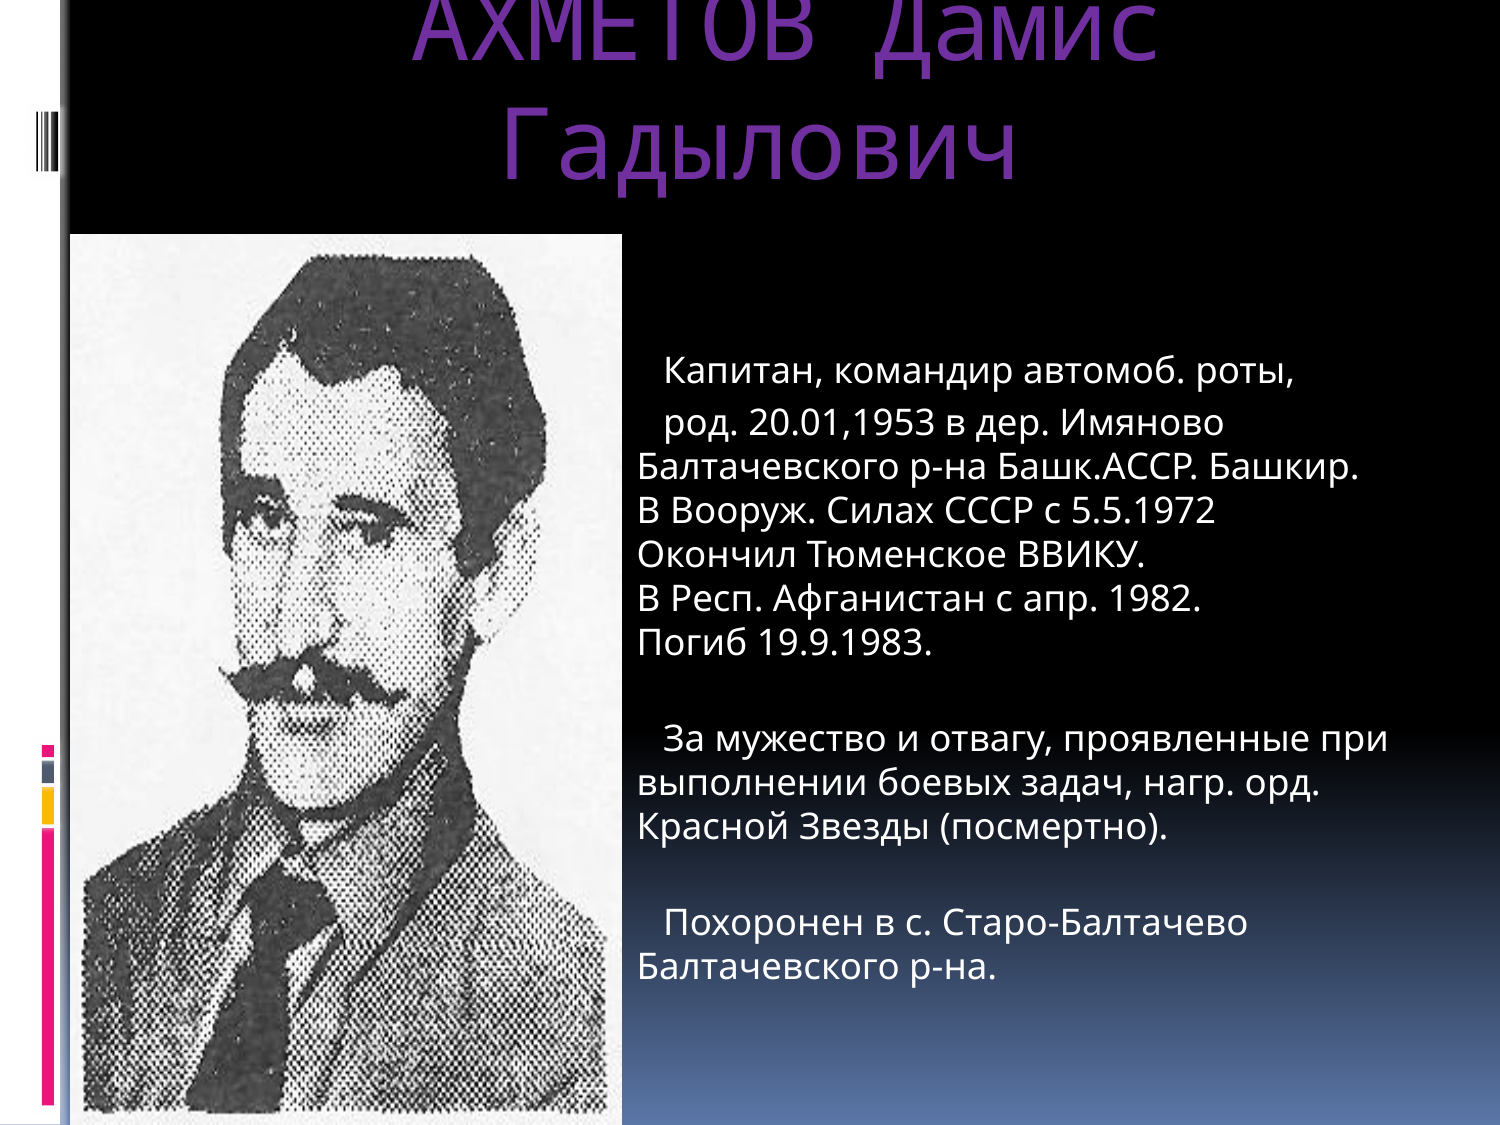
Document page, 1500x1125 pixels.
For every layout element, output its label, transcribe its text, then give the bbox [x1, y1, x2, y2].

title АХМЕТОВ Дамис Гадылович [112, 44, 1463, 235]
picture [69, 233, 622, 1125]
list Капитан, командиp автомоб. роты, род. 20.01,1953 в дер. Имяново Балтачевского р-на Башк.АССР. Башкир. В Вооруж. Силах СССР с 5.5.1972 Окончил Тюменское ВВИКУ. В Респ. Афганистан с апр. 1982. Погиб 19.9.1983. За мужество и отвагу, проявленные при выполнении боевых задач, нагр. орд. Красной Звезды (посмерт­но). Похоронен в с. Старо-Балтачево Балтачевского р-на. [632, 235, 1463, 1055]
